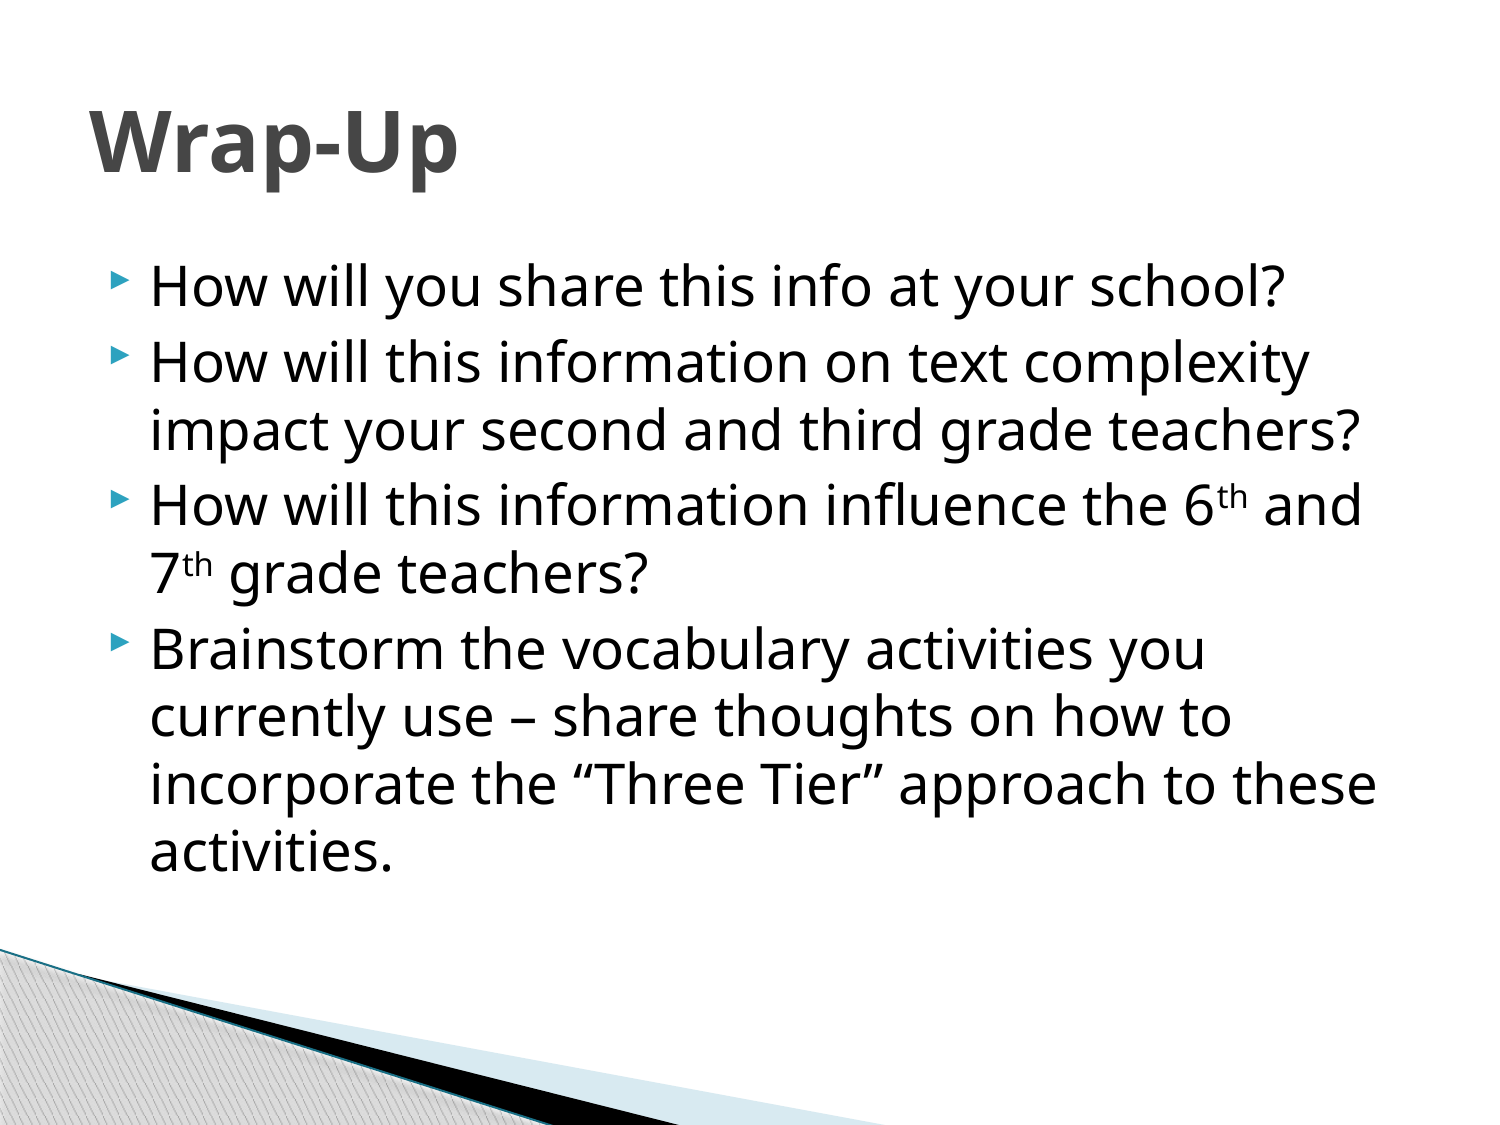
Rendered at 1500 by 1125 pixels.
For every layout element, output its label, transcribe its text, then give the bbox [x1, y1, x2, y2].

list How will you share this info at your school? How will this information on text complexity impact your second and third grade teachers? How will this information influence the 6th and 7th grade teachers? Brainstorm the vocabulary activities you currently use – share thoughts on how to incorporate the “Three Tier” approach to these activities. [75, 243, 1425, 986]
title Wrap-Up [75, 45, 1425, 233]
